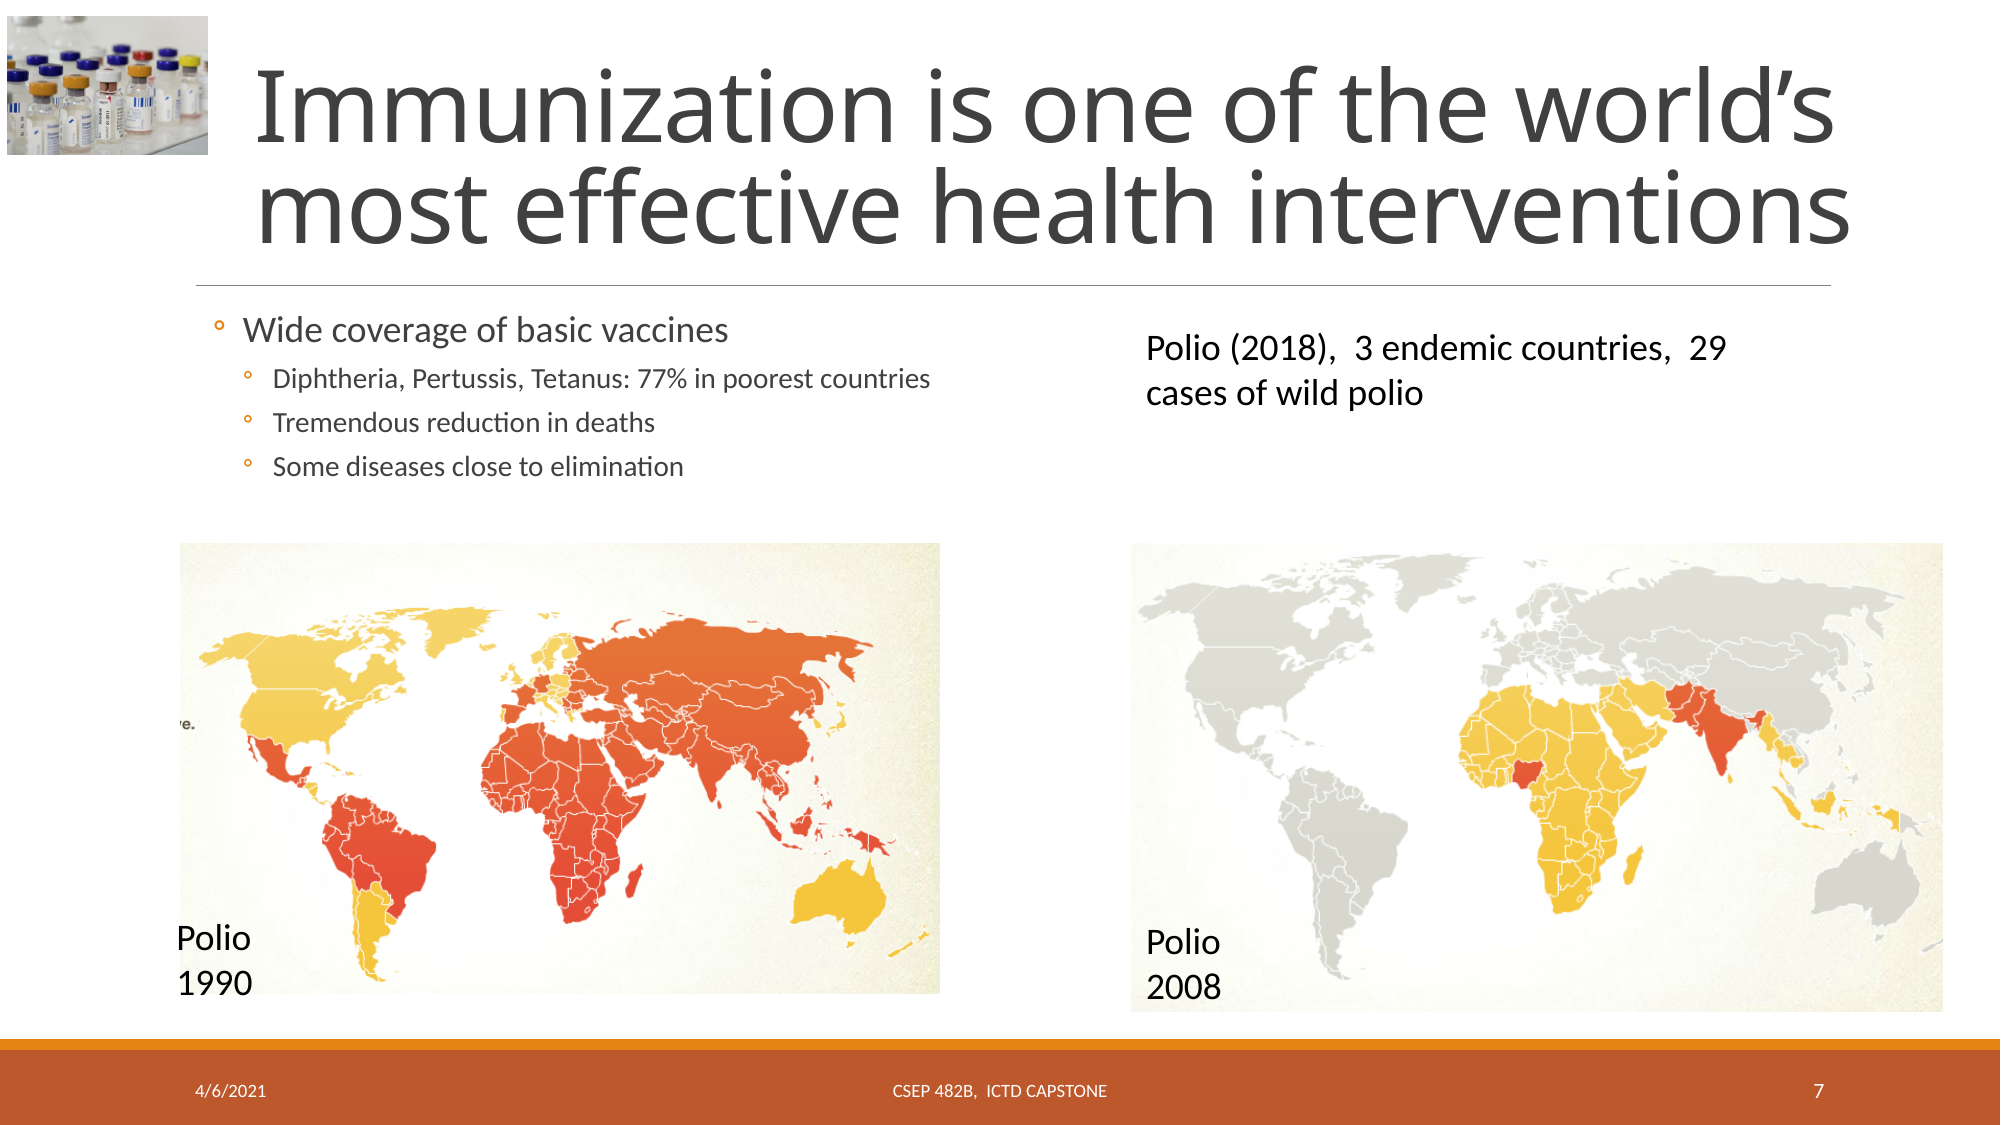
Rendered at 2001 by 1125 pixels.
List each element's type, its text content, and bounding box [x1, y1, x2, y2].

footer CSEP 482B, ICTD Capstone [604, 1059, 1396, 1120]
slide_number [180, 1059, 586, 1120]
picture [179, 542, 940, 995]
slide_number 7 [1624, 1059, 1840, 1120]
picture [6, 16, 208, 155]
list Wide coverage of basic vaccines Diphtheria, Pertussis, Tetanus: 77% in poorest countries Tremendous reduction in deaths Some diseases close to elimination [180, 302, 1830, 963]
picture [1130, 542, 1943, 1012]
text_box Polio 1990 [161, 905, 275, 1010]
title Immunization is one of the world’s most effective health interventions [239, 33, 1890, 272]
text_box Polio (2018), 3 endemic countries, 29 cases of wild polio [1131, 315, 1778, 421]
